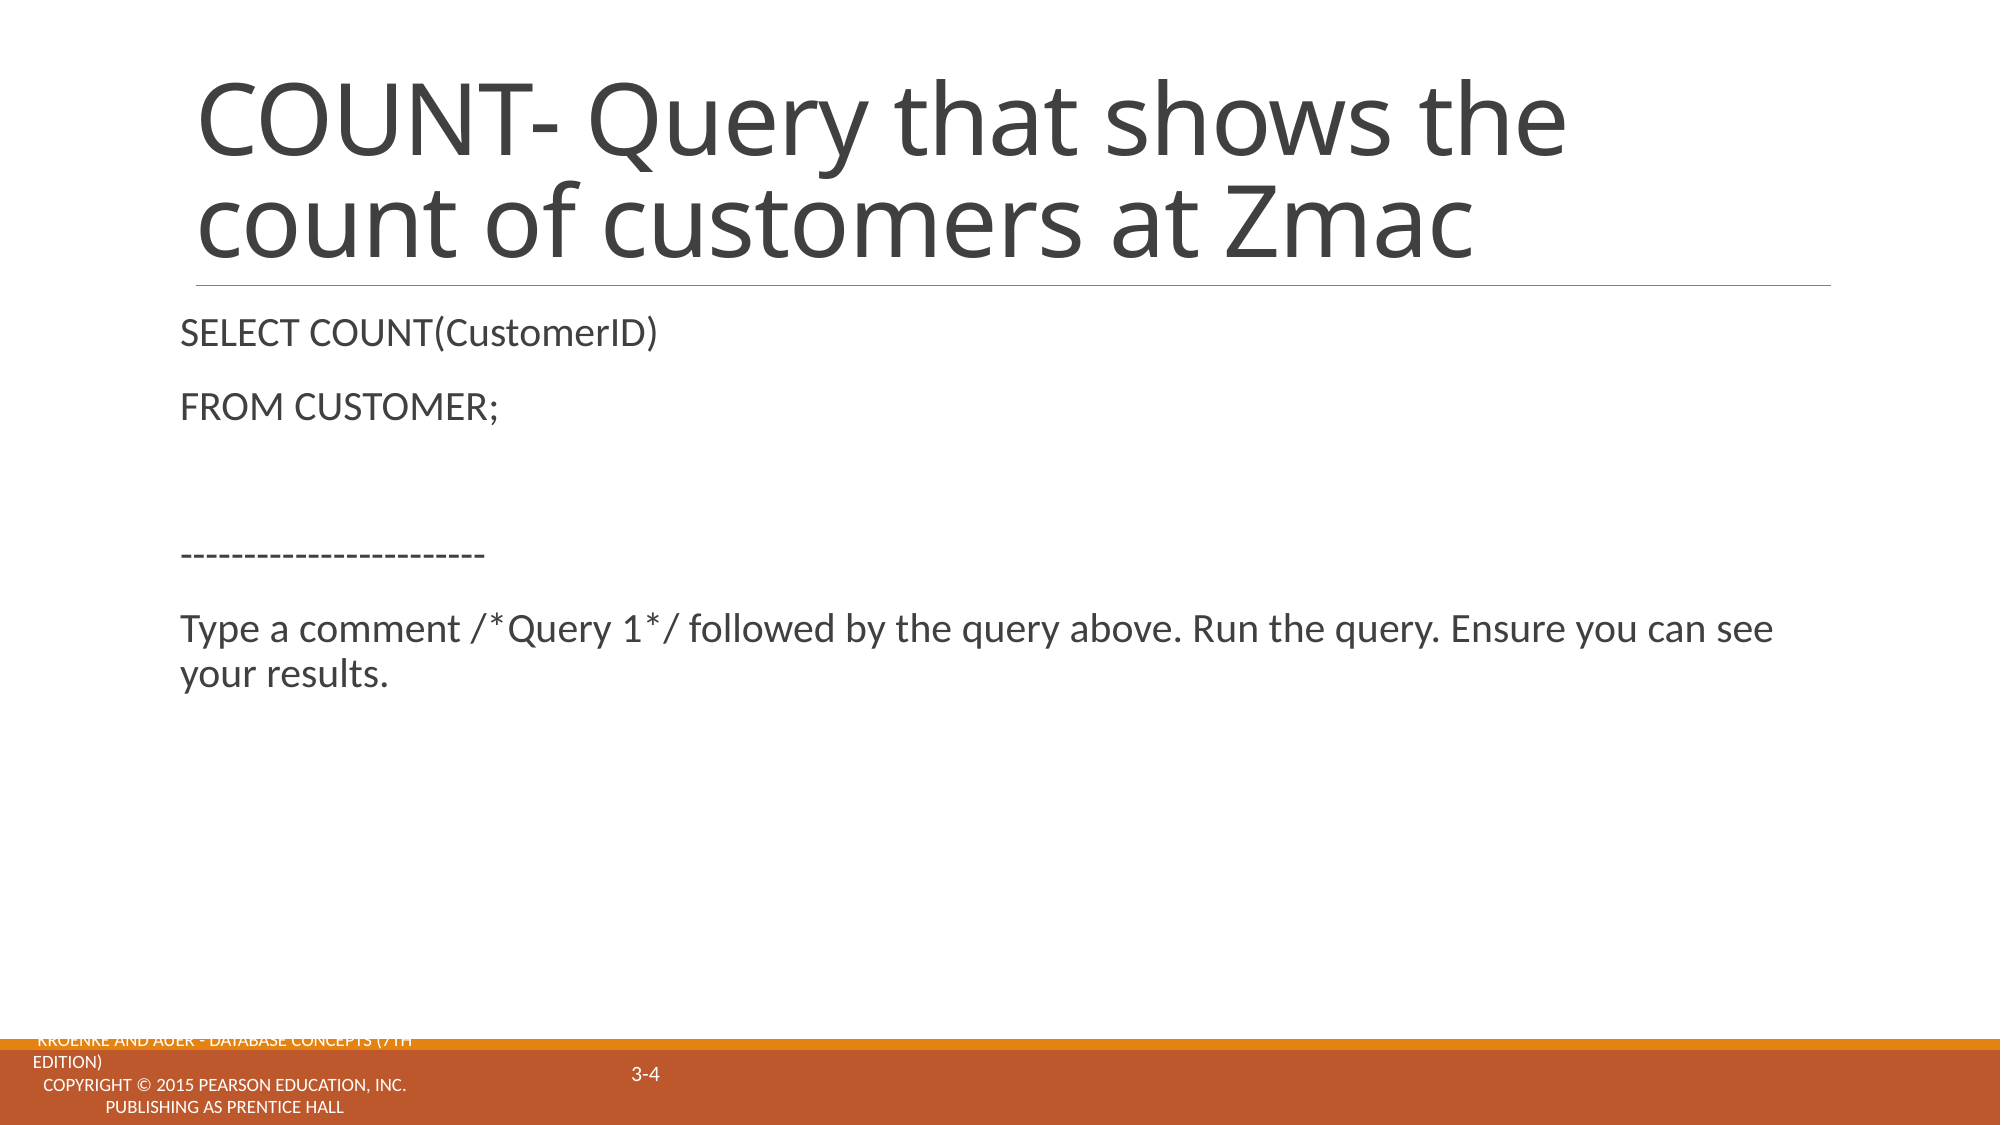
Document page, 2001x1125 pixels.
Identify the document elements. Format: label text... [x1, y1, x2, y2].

title COUNT- Query that shows the count of customers at Zmac [180, 47, 1830, 285]
list SELECT COUNT(CustomerID) FROM CUSTOMER; ------------------------ Type a comment /*Query 1*/ followed by the query above. Run the query. Ensure you can see your results. [180, 302, 1830, 963]
slide_number 3-4 [0, 1042, 675, 1103]
